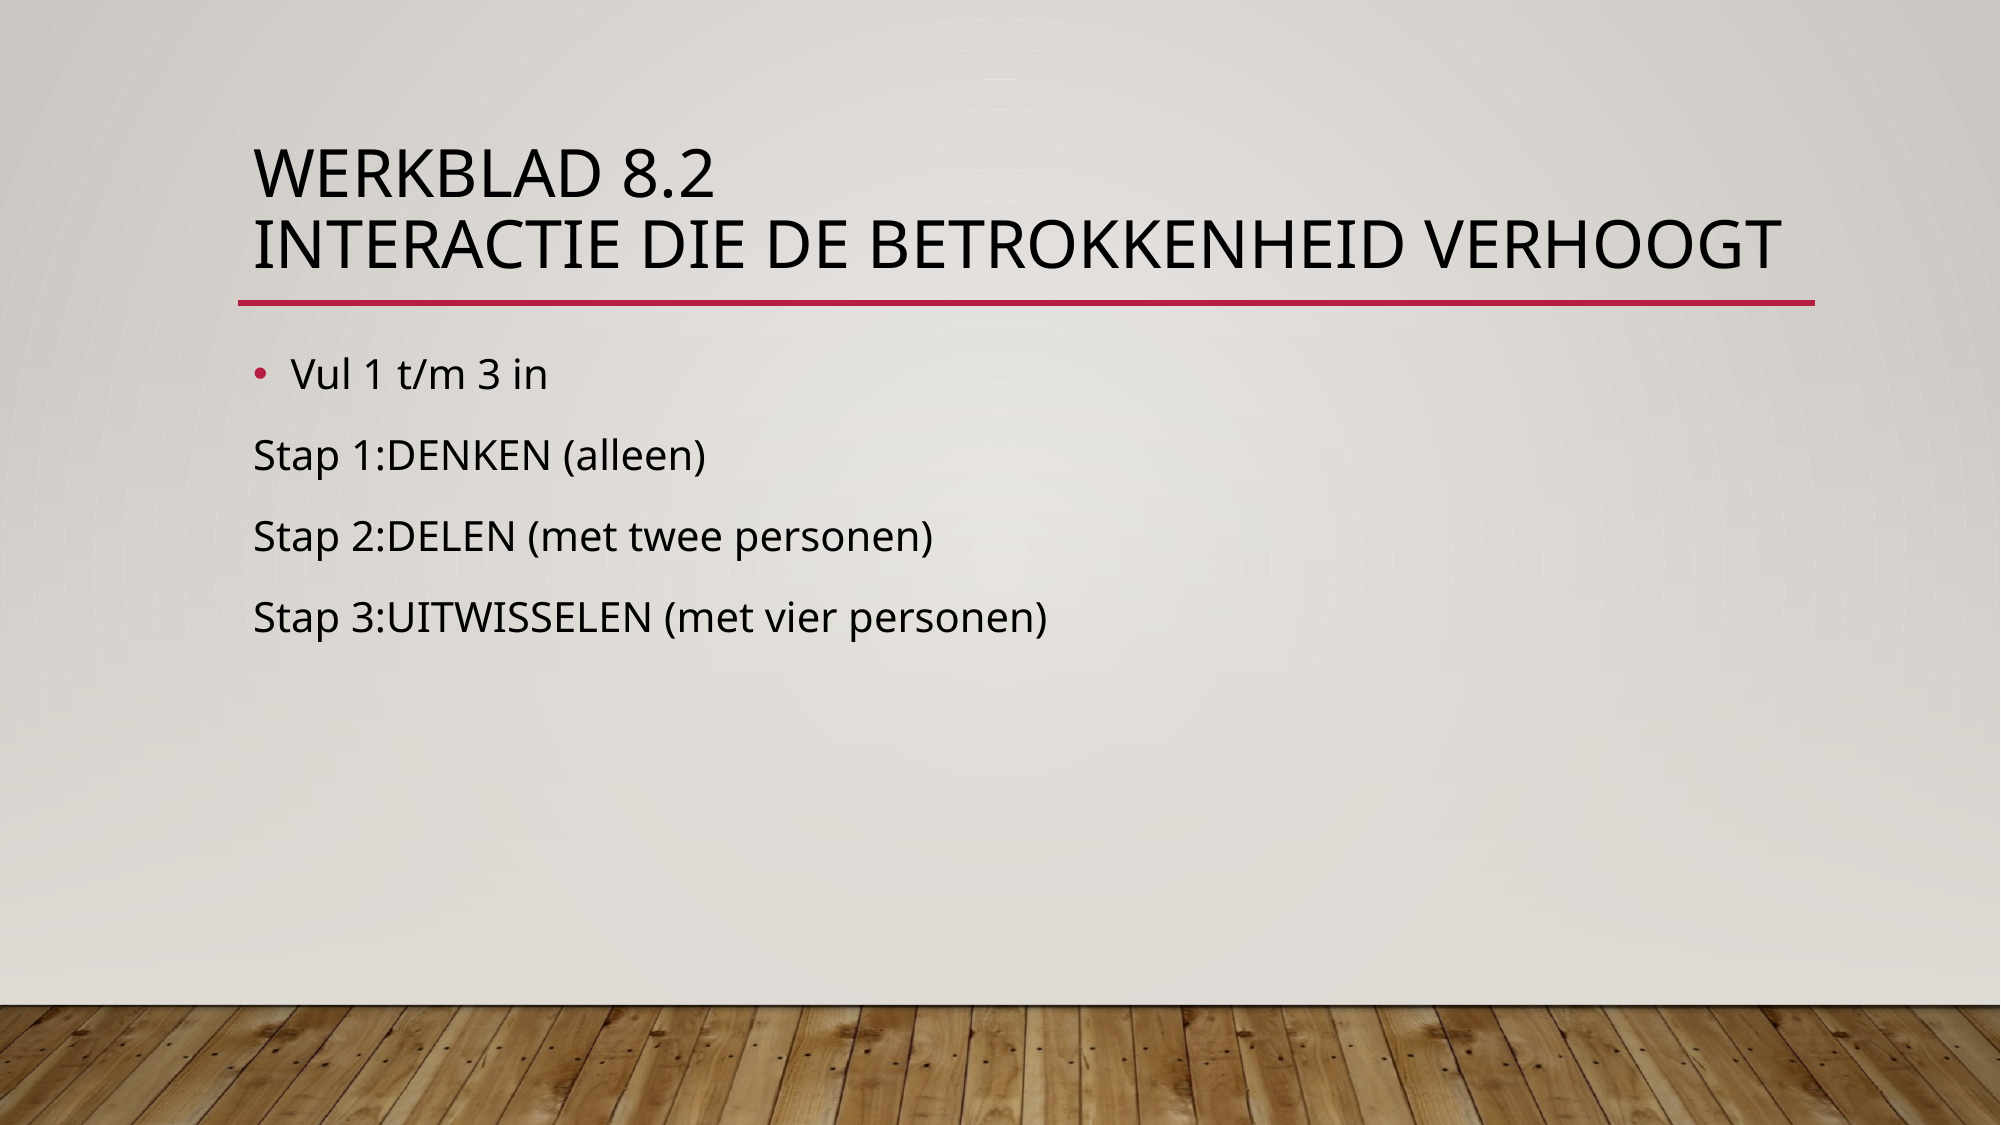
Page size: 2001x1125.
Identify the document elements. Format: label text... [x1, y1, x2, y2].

picture [0, 1005, 2000, 1125]
title Werkblad 8.2 Interactie die de betrokkenheid verhoogt [238, 131, 1814, 305]
list Vul 1 t/m 3 in Stap 1:DENKEN (alleen) Stap 2:DELEN (met twee personen) Stap 3:UITWISSELEN (met vier personen) [238, 330, 1814, 897]
